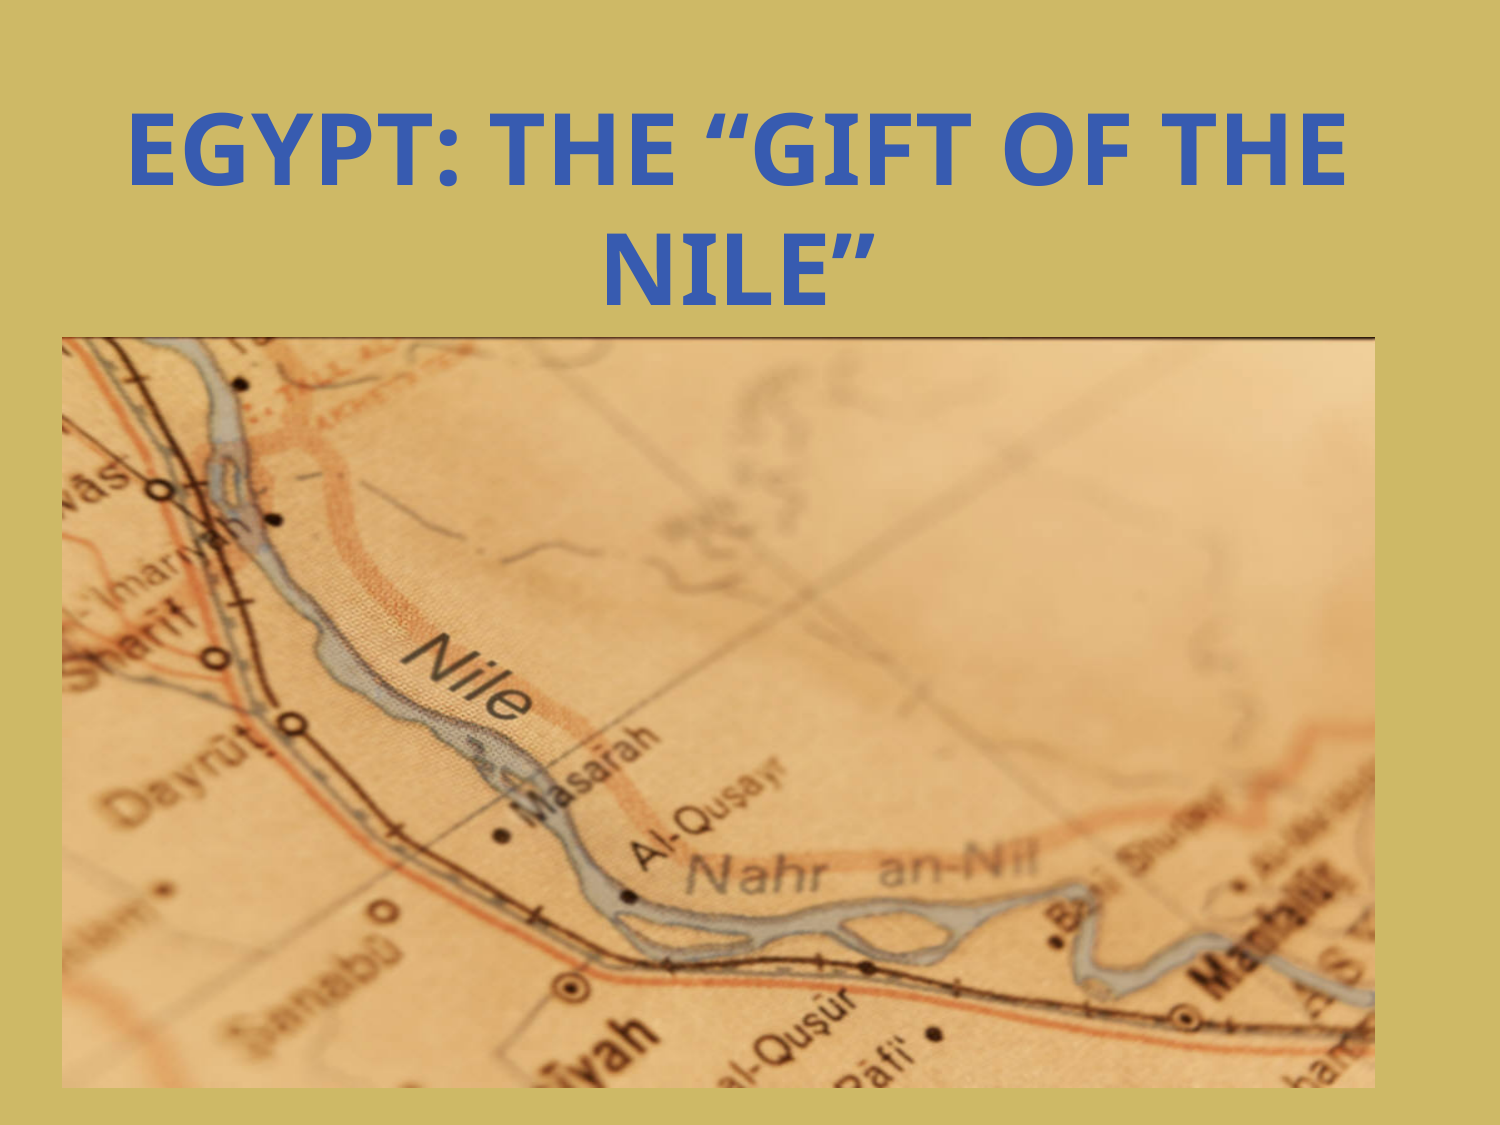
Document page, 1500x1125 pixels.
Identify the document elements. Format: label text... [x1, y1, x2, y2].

title Egypt: the “Gift of the Nile” [62, 75, 1413, 325]
picture [62, 337, 1376, 1088]
